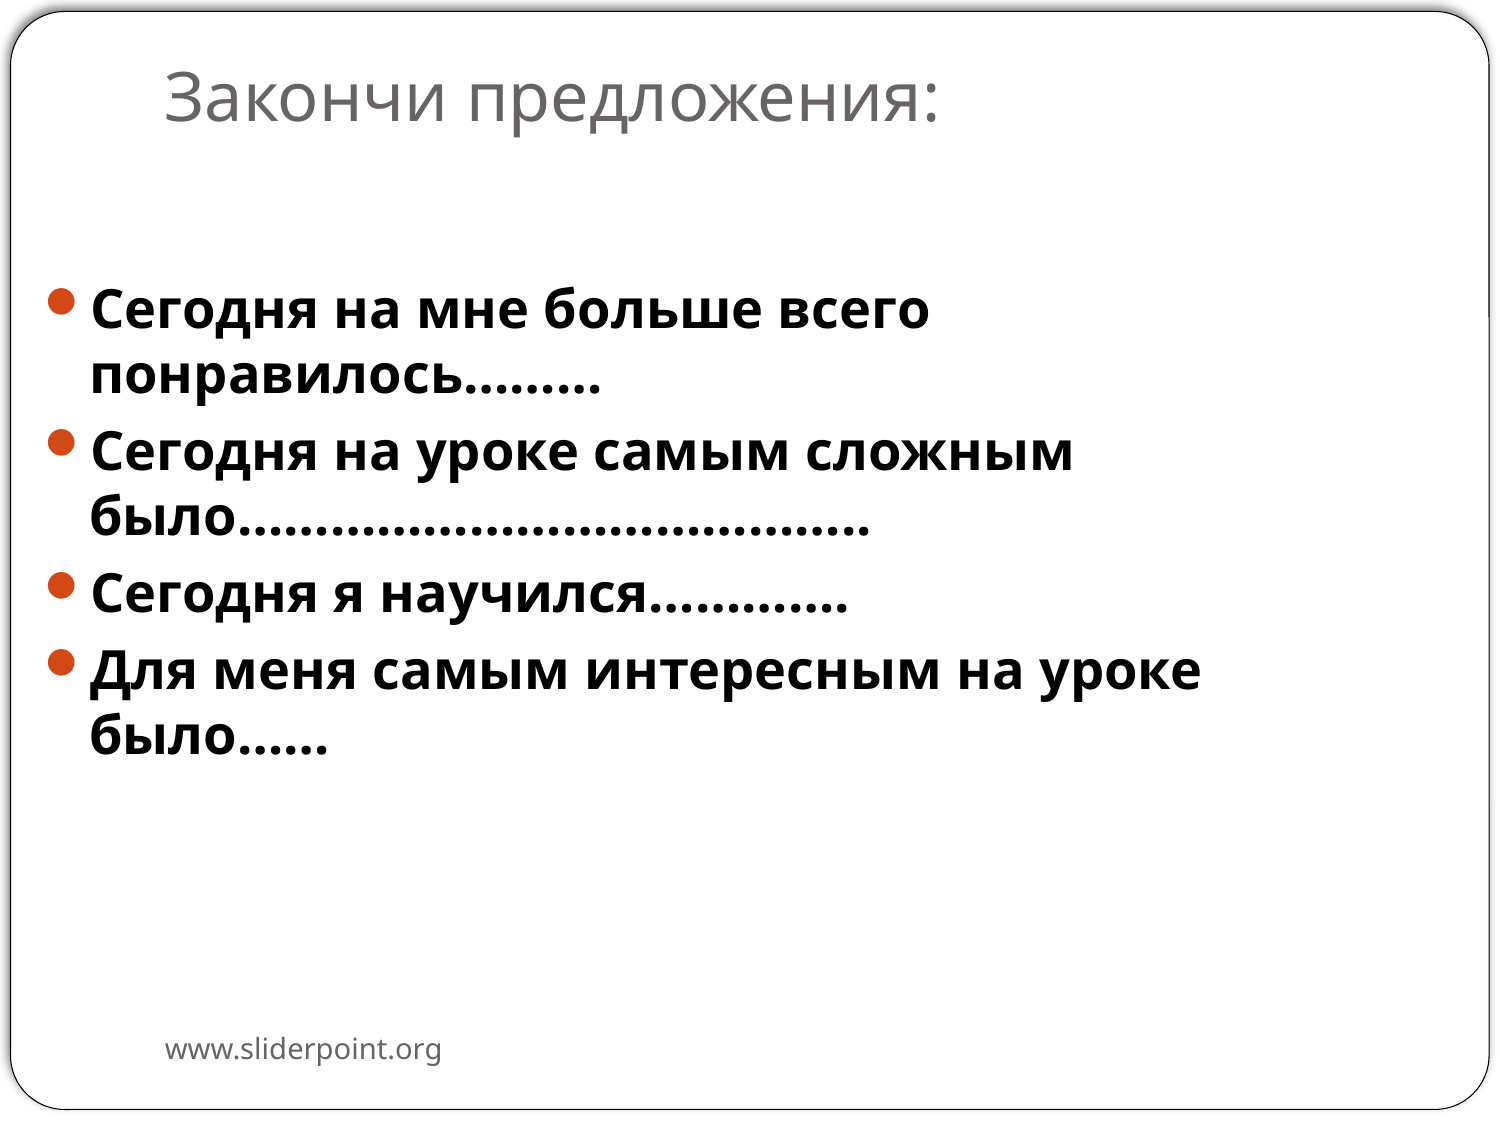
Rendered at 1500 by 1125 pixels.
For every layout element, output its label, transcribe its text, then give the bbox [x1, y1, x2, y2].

footer www.sliderpoint.org [150, 1012, 800, 1088]
list Сегодня на мне больше всего понравилось……… Сегодня на уроке самым сложным было………………………………….. Сегодня я научился…………. Для меня самым интересным на уроке было…… [29, 267, 1455, 1067]
title Закончи предложения: [150, 45, 1425, 233]
